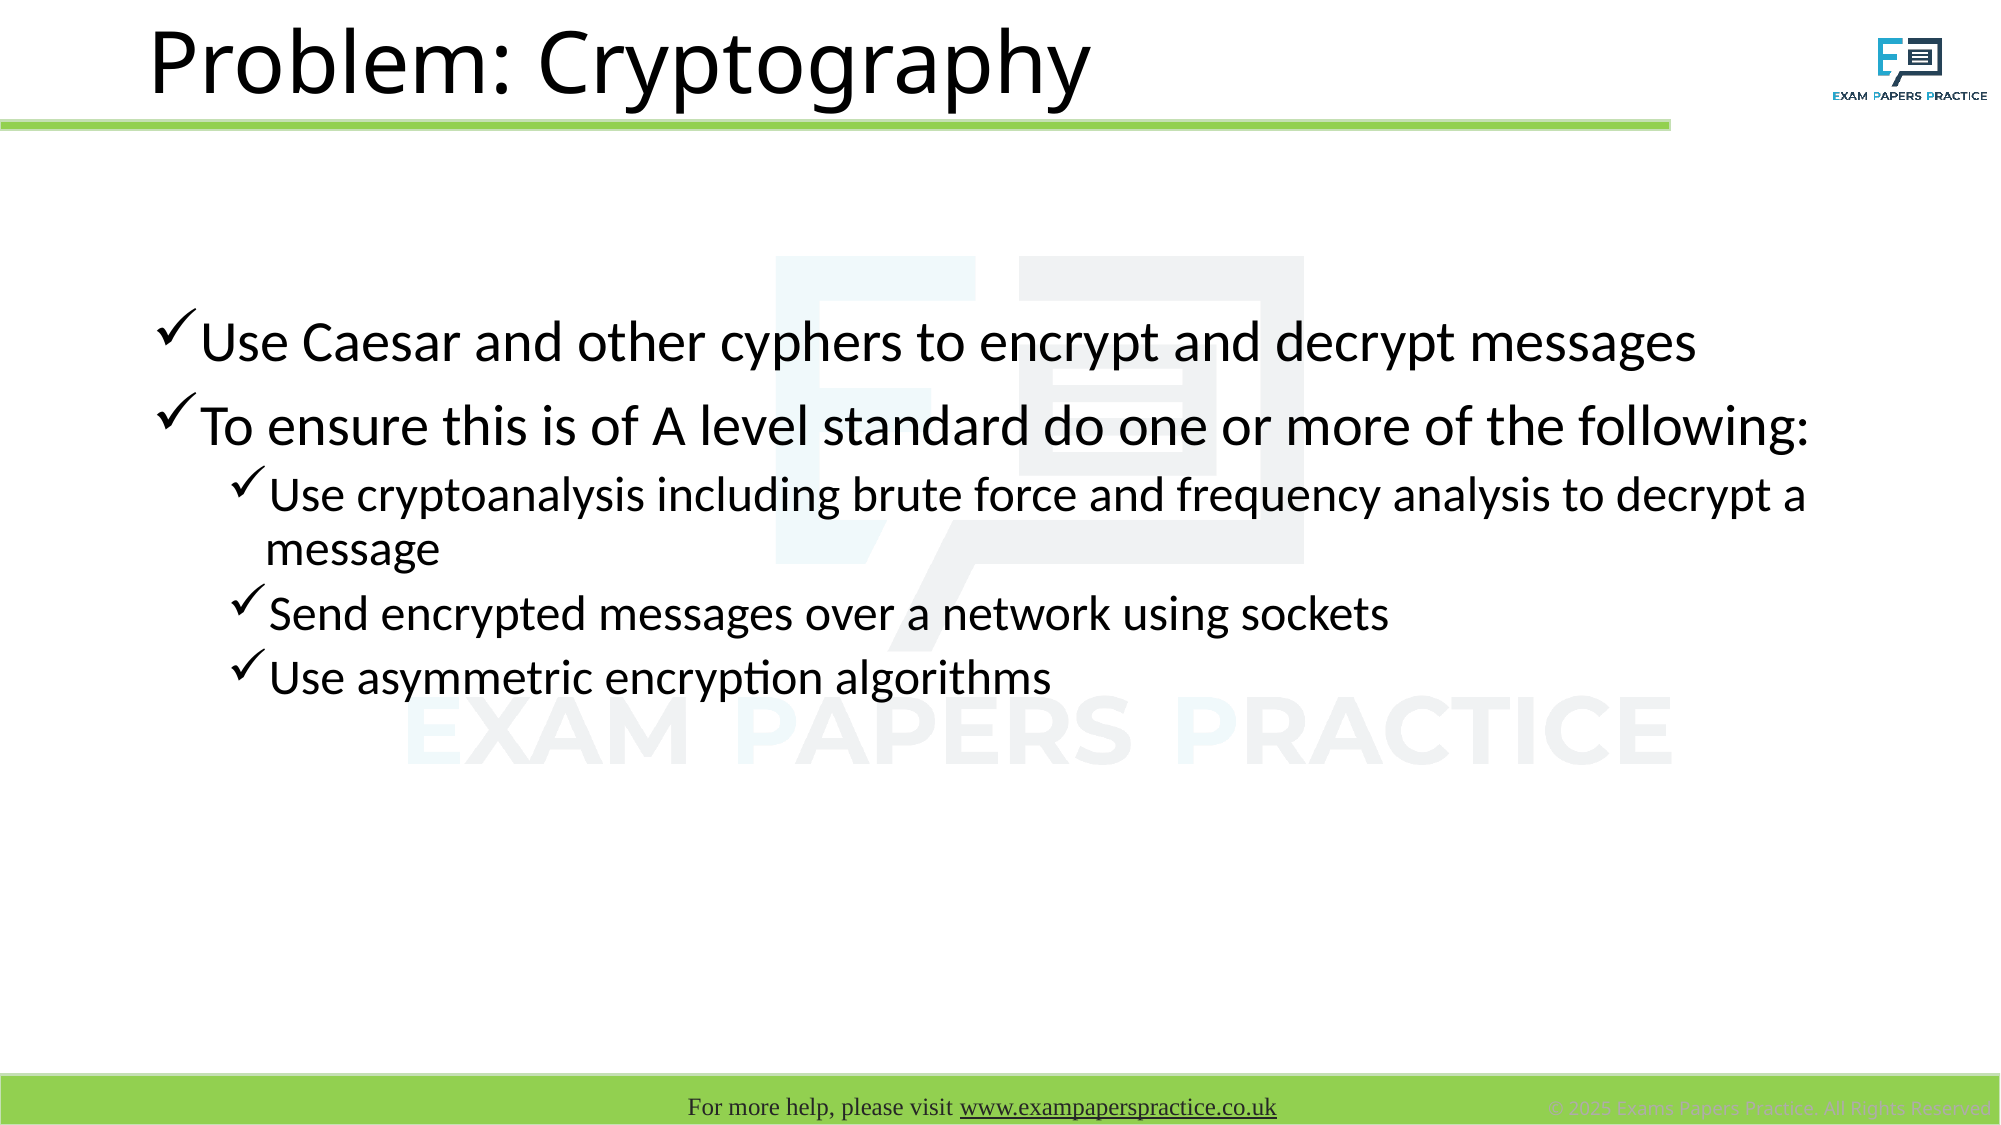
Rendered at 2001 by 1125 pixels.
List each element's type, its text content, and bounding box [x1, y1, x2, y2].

title Problem: Cryptography [132, 11, 1858, 121]
list Use Caesar and other cyphers to encrypt and decrypt messages To ensure this is of A level standard do one or more of the following: Use cryptoanalysis including brute force and frequency analysis to decrypt a message Send encrypted messages over a network using sockets Use asymmetric encryption algorithms [137, 304, 1863, 1018]
